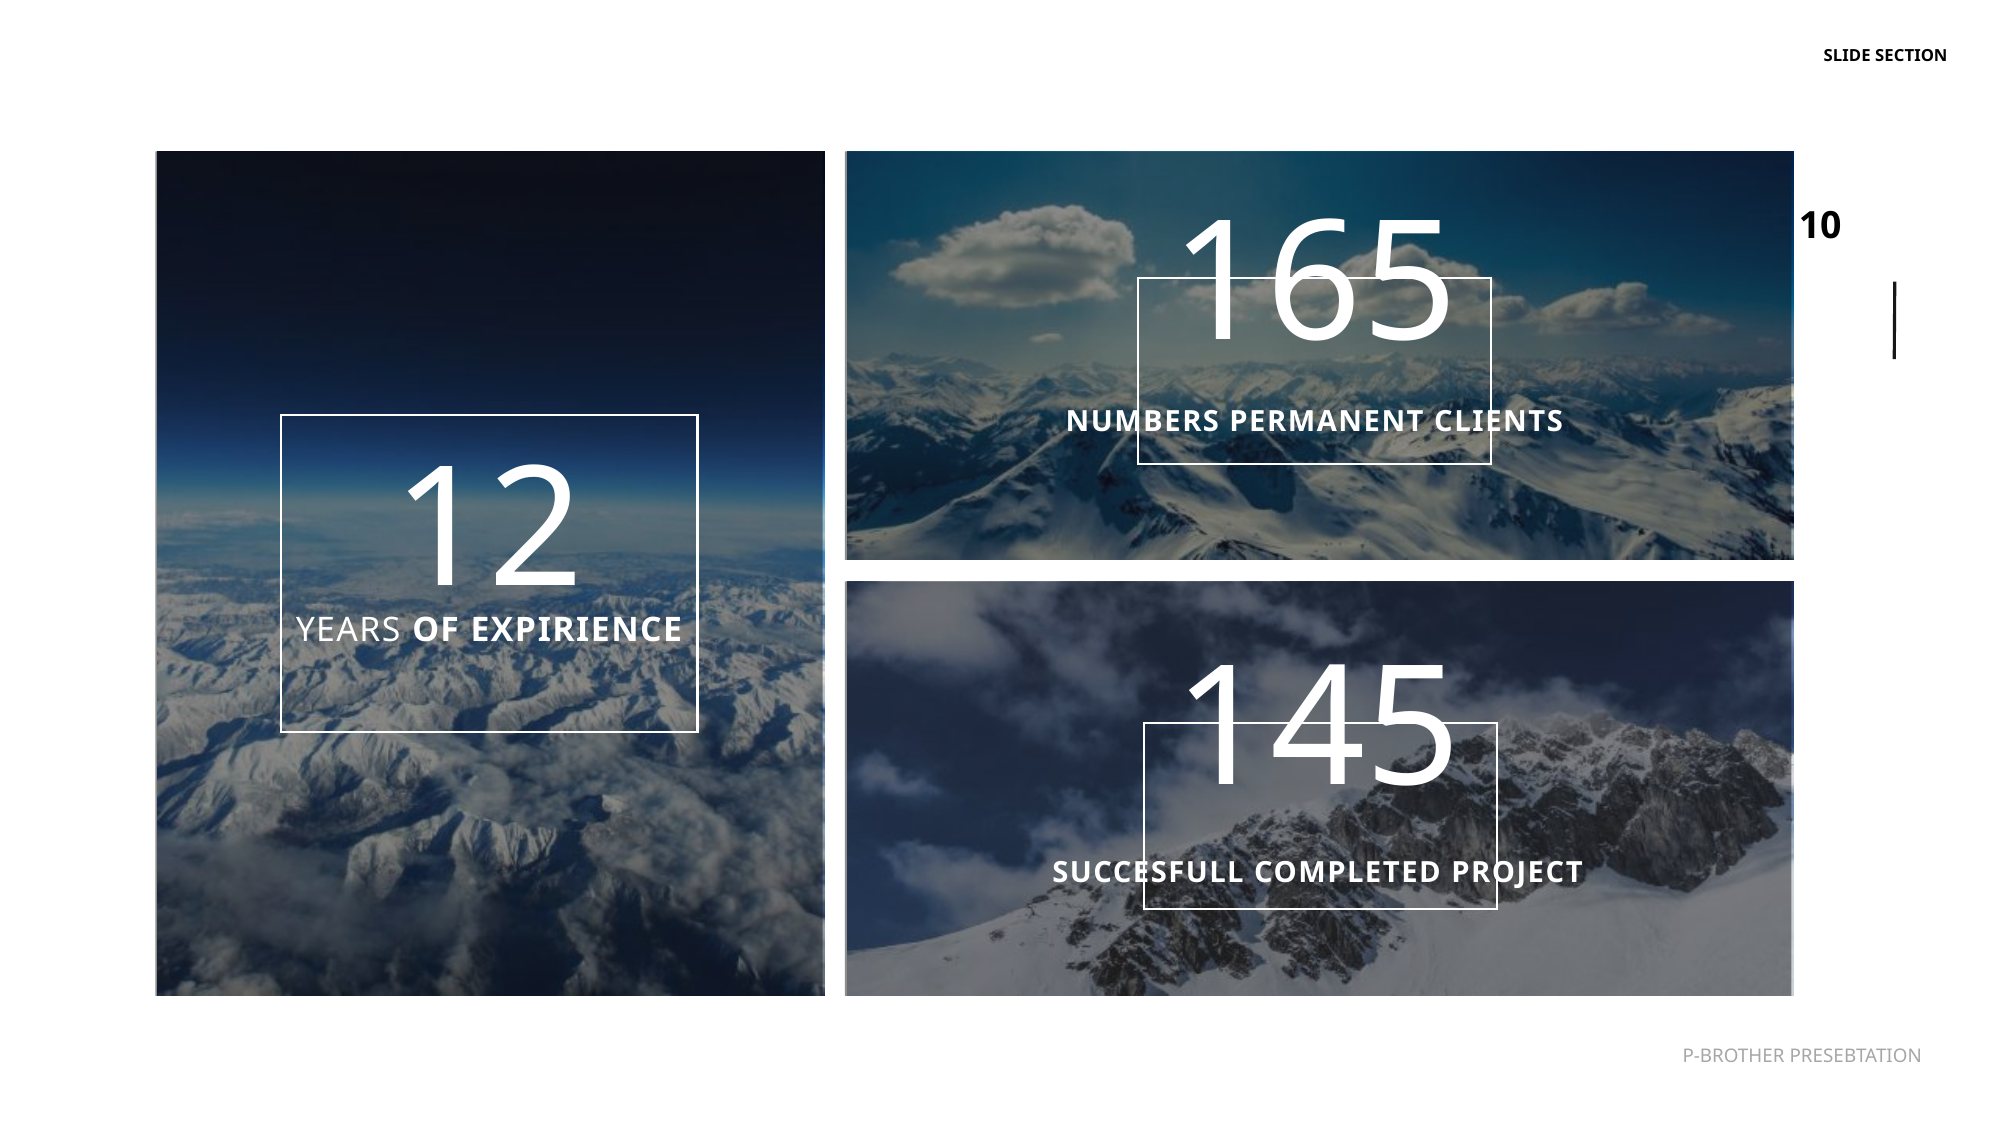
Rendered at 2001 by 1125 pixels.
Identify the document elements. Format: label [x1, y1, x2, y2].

text_box [1017, 328, 1613, 491]
text_box [191, 573, 787, 710]
text_box [844, 580, 1792, 997]
picture [157, 151, 825, 996]
text_box [844, 150, 1792, 561]
picture [847, 151, 1794, 560]
picture [847, 581, 1794, 996]
text_box [154, 150, 824, 997]
text_box [1020, 772, 1616, 942]
